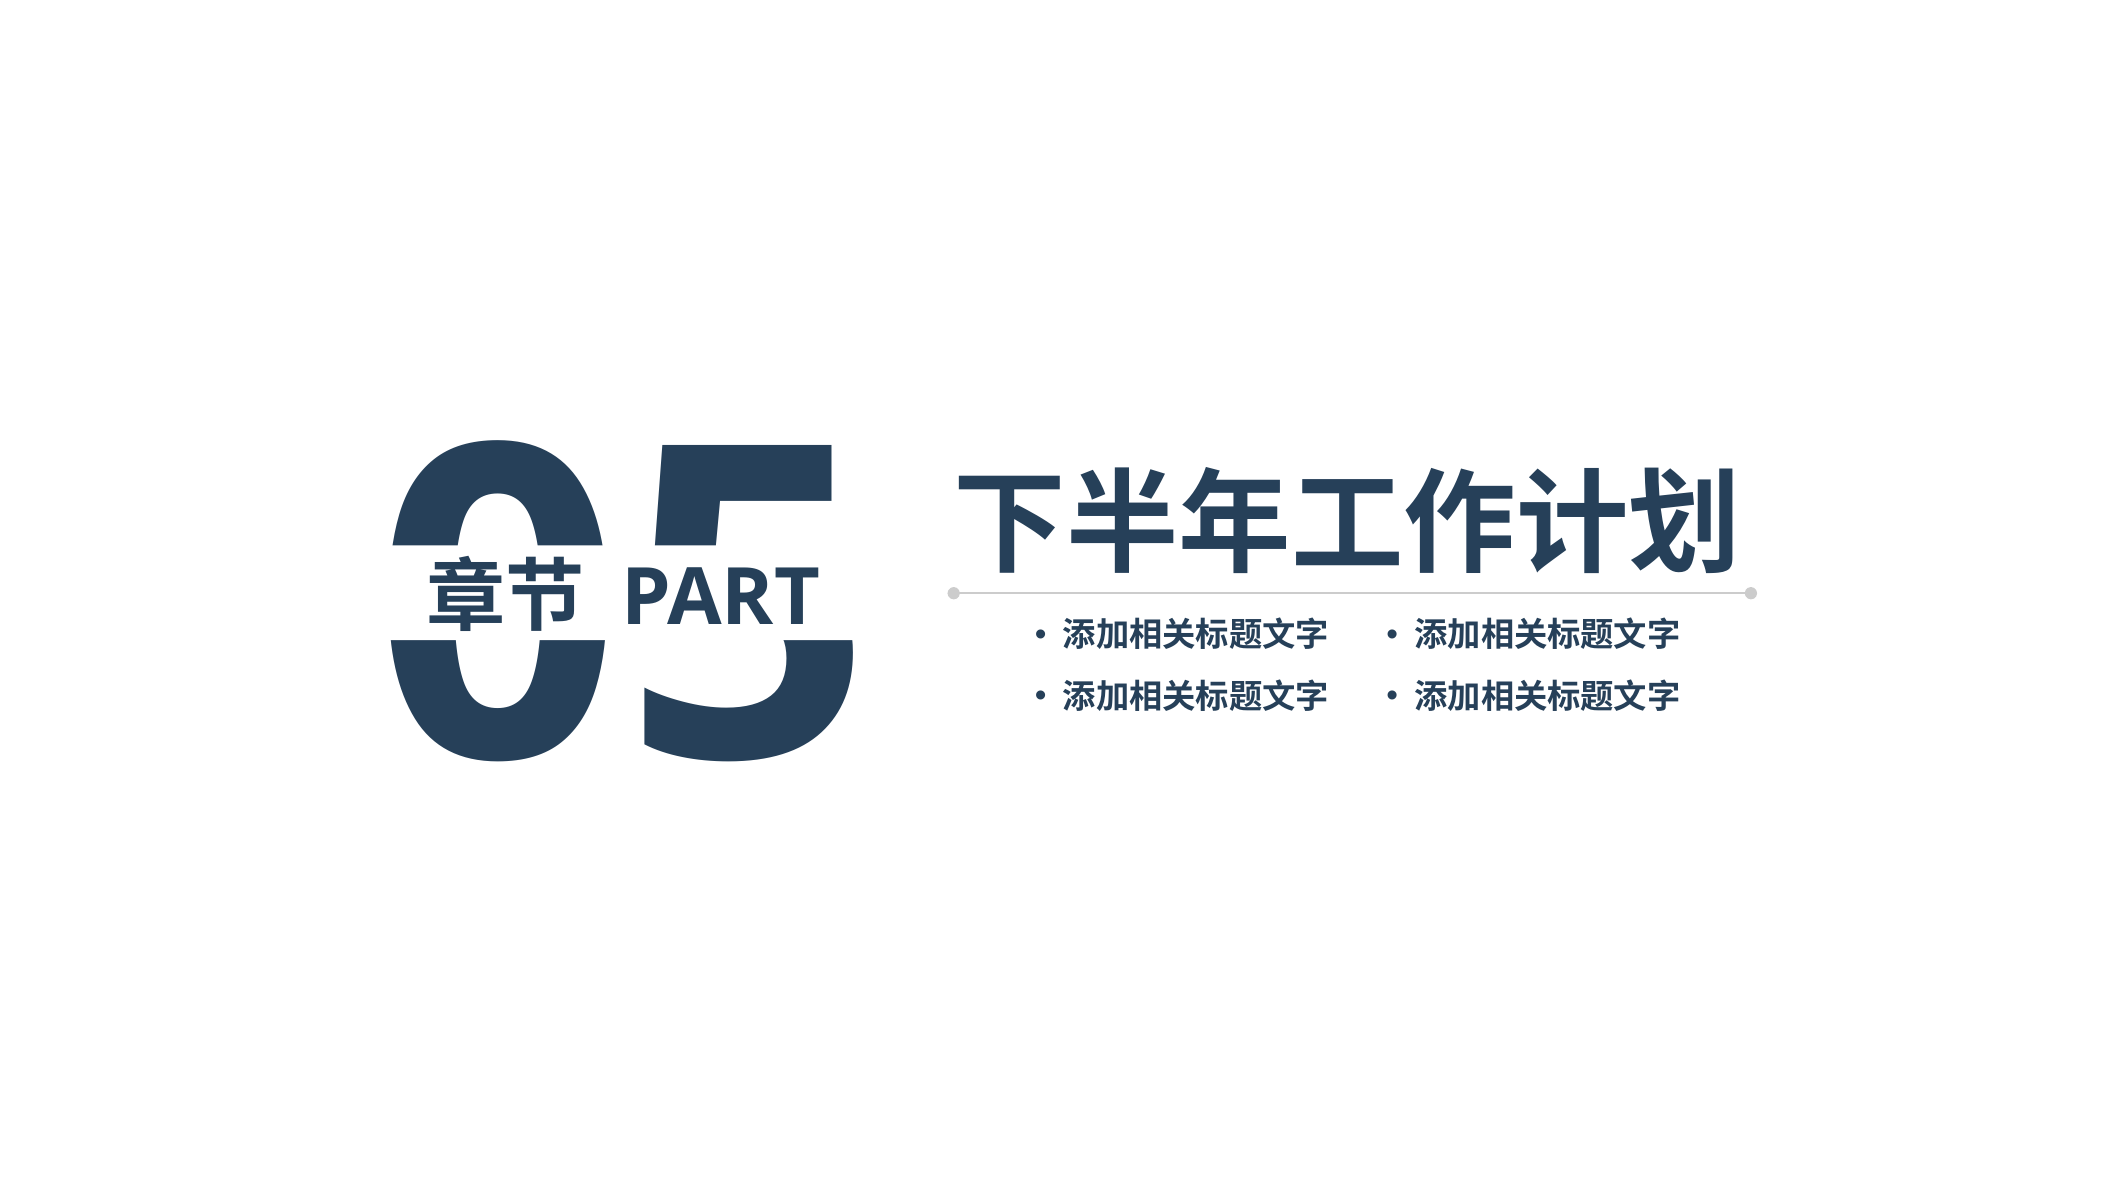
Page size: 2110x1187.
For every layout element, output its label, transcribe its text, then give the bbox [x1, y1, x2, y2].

text_box 添加相关标题文字 [1019, 606, 1344, 661]
text_box 添加相关标题文字 [1019, 667, 1344, 723]
text_box 下半年工作计划 [953, 450, 1771, 586]
text_box 添加相关标题文字 [1371, 606, 1696, 661]
text_box 章节 PART [338, 545, 908, 641]
text_box 05 [259, 320, 988, 846]
text_box 添加相关标题文字 [1371, 667, 1696, 723]
